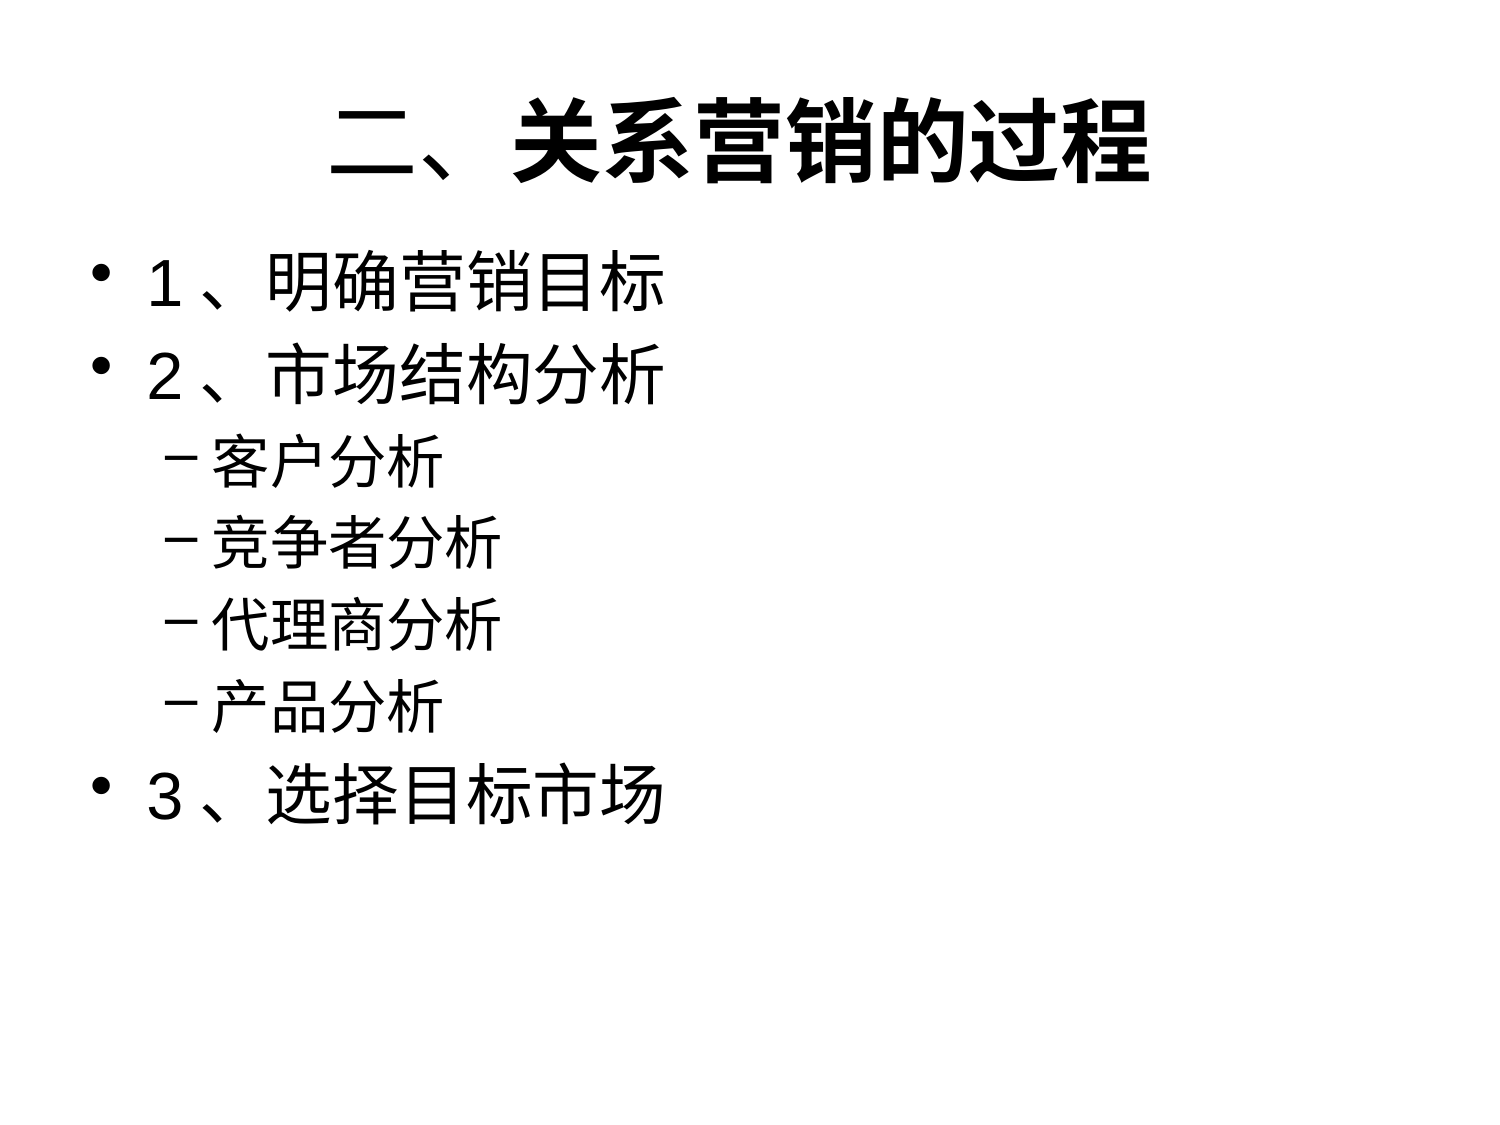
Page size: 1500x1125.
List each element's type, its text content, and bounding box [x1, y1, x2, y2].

list 1、明确营销目标 2、市场结构分析 客户分析 竞争者分析 代理商分析 产品分析 3、选择目标市场 [75, 232, 1425, 1059]
title 二、关系营销的过程 [75, 45, 1425, 232]
